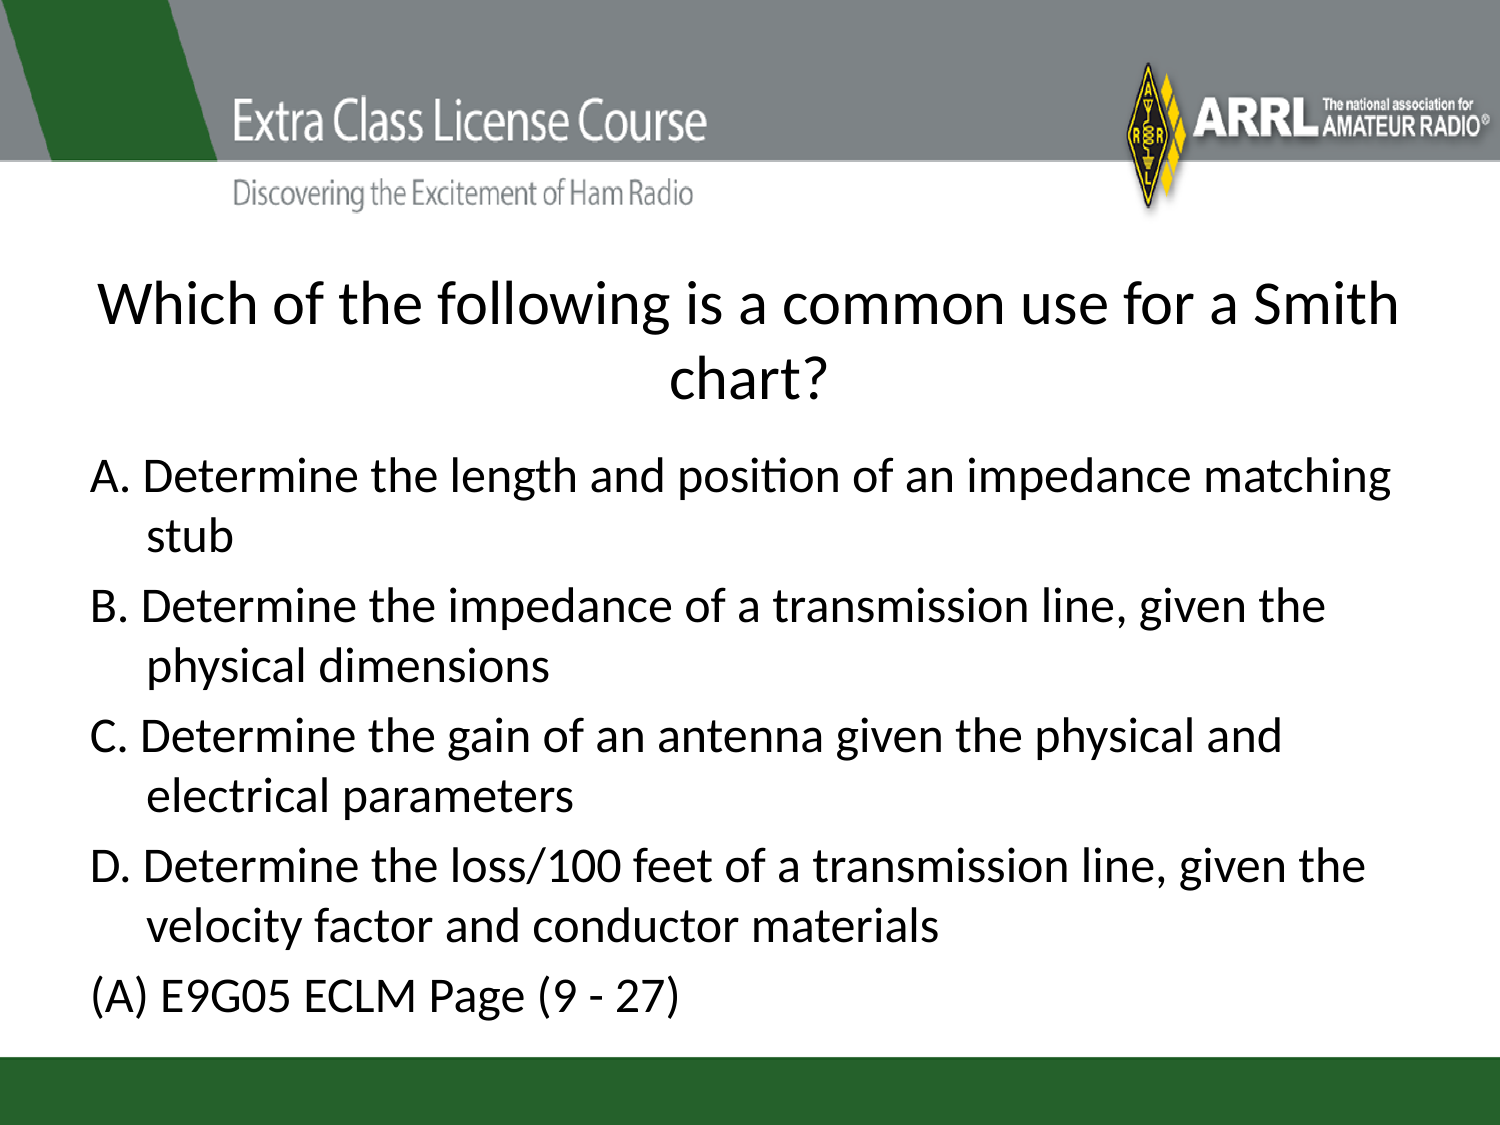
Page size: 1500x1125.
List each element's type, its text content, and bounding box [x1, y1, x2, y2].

title Which of the following is a common use for a Smith chart? [75, 254, 1425, 435]
list A. Determine the length and position of an impedance matching stub B. Determine the impedance of a transmission line, given the physical dimensions C. Determine the gain of an antenna given the physical and electrical parameters D. Determine the loss/100 feet of a transmission line, given the velocity factor and conductor materials (A) E9G05 ECLM Page (9 - 27) [75, 435, 1425, 953]
picture [0, 0, 1500, 1125]
